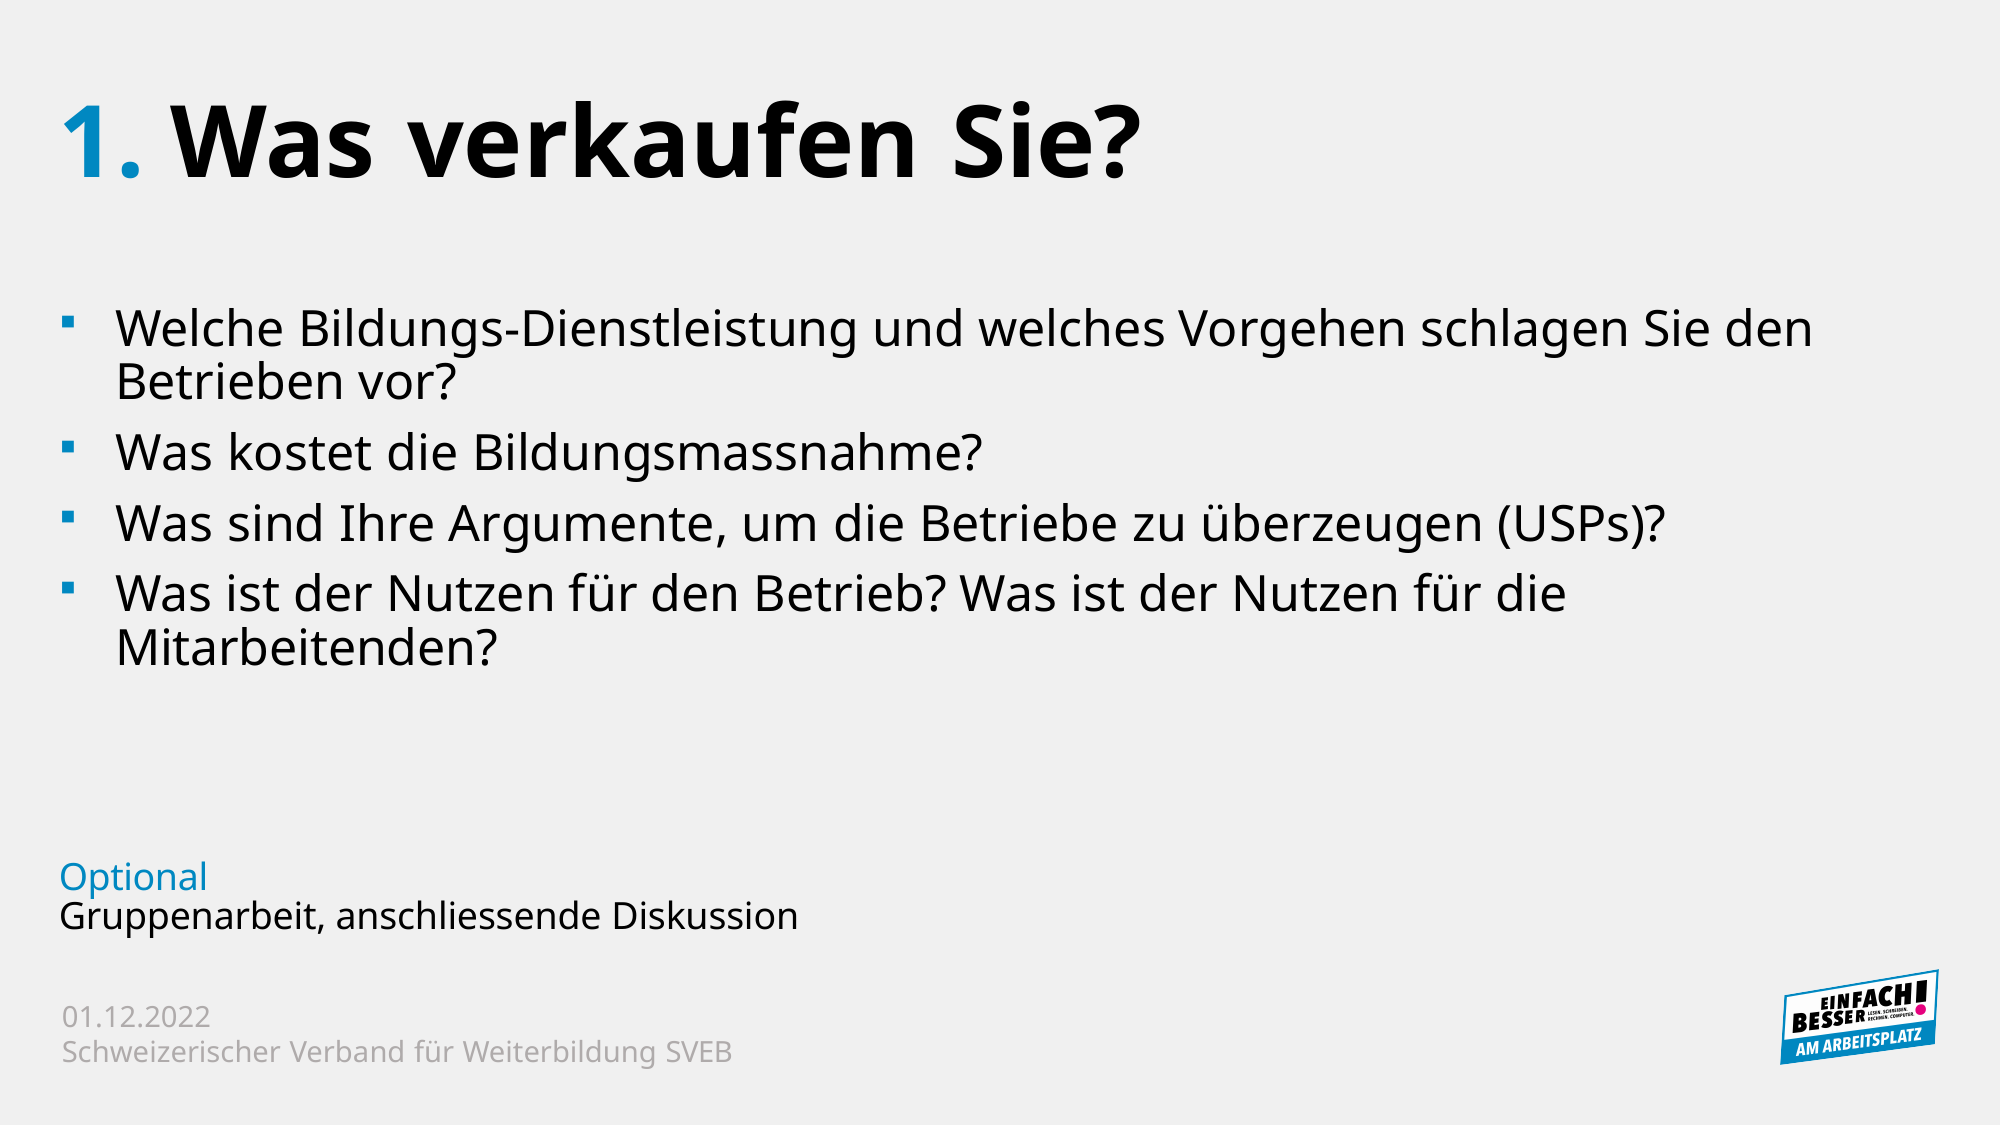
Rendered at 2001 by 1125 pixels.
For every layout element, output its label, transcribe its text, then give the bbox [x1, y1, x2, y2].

picture [1780, 969, 1932, 1048]
picture [1807, 1042, 1818, 1054]
picture [1891, 1032, 1896, 1043]
text_box 1. Was verkaufen Sie? [43, 68, 1923, 223]
picture [1899, 1030, 1906, 1042]
picture [1789, 990, 1939, 1065]
picture [1785, 973, 1936, 1039]
picture [1866, 1033, 1879, 1046]
picture [1907, 1028, 1921, 1041]
picture [1853, 1036, 1858, 1048]
picture [1797, 1044, 1804, 1055]
picture [1824, 1040, 1831, 1052]
text_box Optional Gruppenarbeit, anschliessende Diskussion [43, 850, 1344, 940]
picture [1843, 1038, 1850, 1049]
text_box Welche Bildungs-Dienstleistung und welches Vorgehen schlagen Sie den Betrieben vor? Was kostet die Bildungsmassnahme? Was sind Ihre Argumente, um die Betriebe zu überzeugen (USPs)? Was ist der Nutzen für den Betrieb? Was ist der Nutzen für die Mitarbeitenden? [43, 295, 1939, 770]
picture [1882, 1033, 1888, 1044]
picture [1834, 1039, 1841, 1050]
